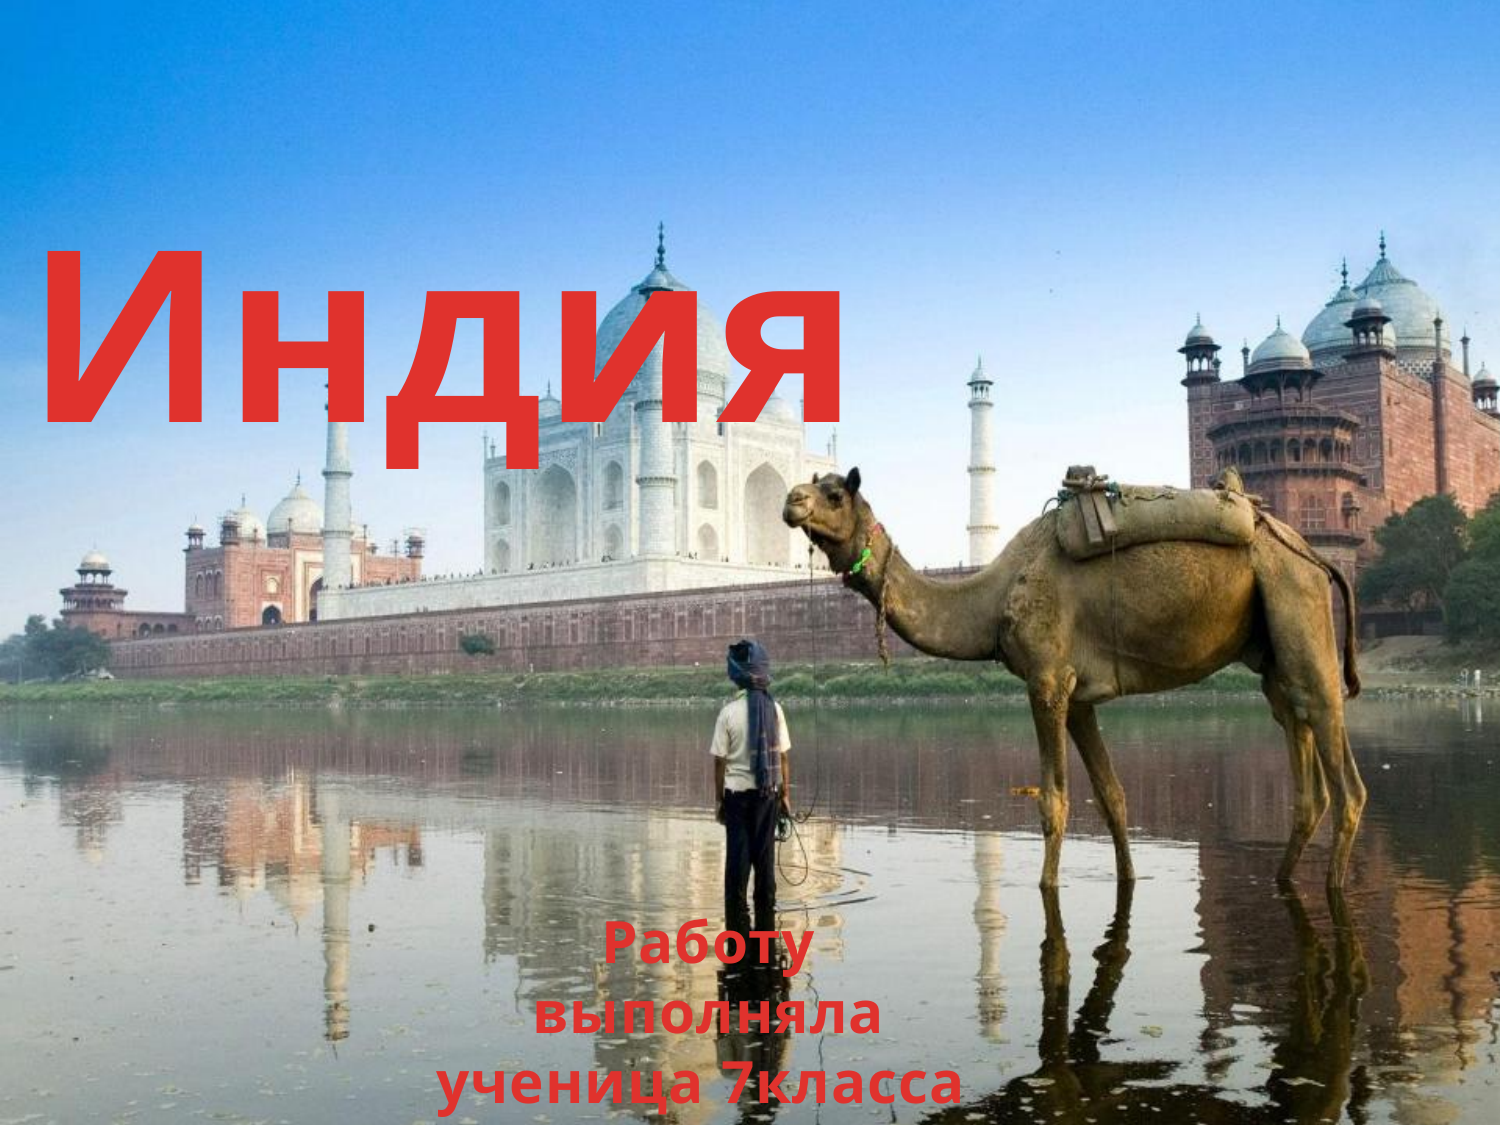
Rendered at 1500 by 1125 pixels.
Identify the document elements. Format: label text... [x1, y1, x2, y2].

text_box Индия [11, 175, 875, 479]
picture [0, 0, 1500, 1125]
text_box Работу выполняла ученица 7класса Балута Анна [410, 897, 1008, 1125]
